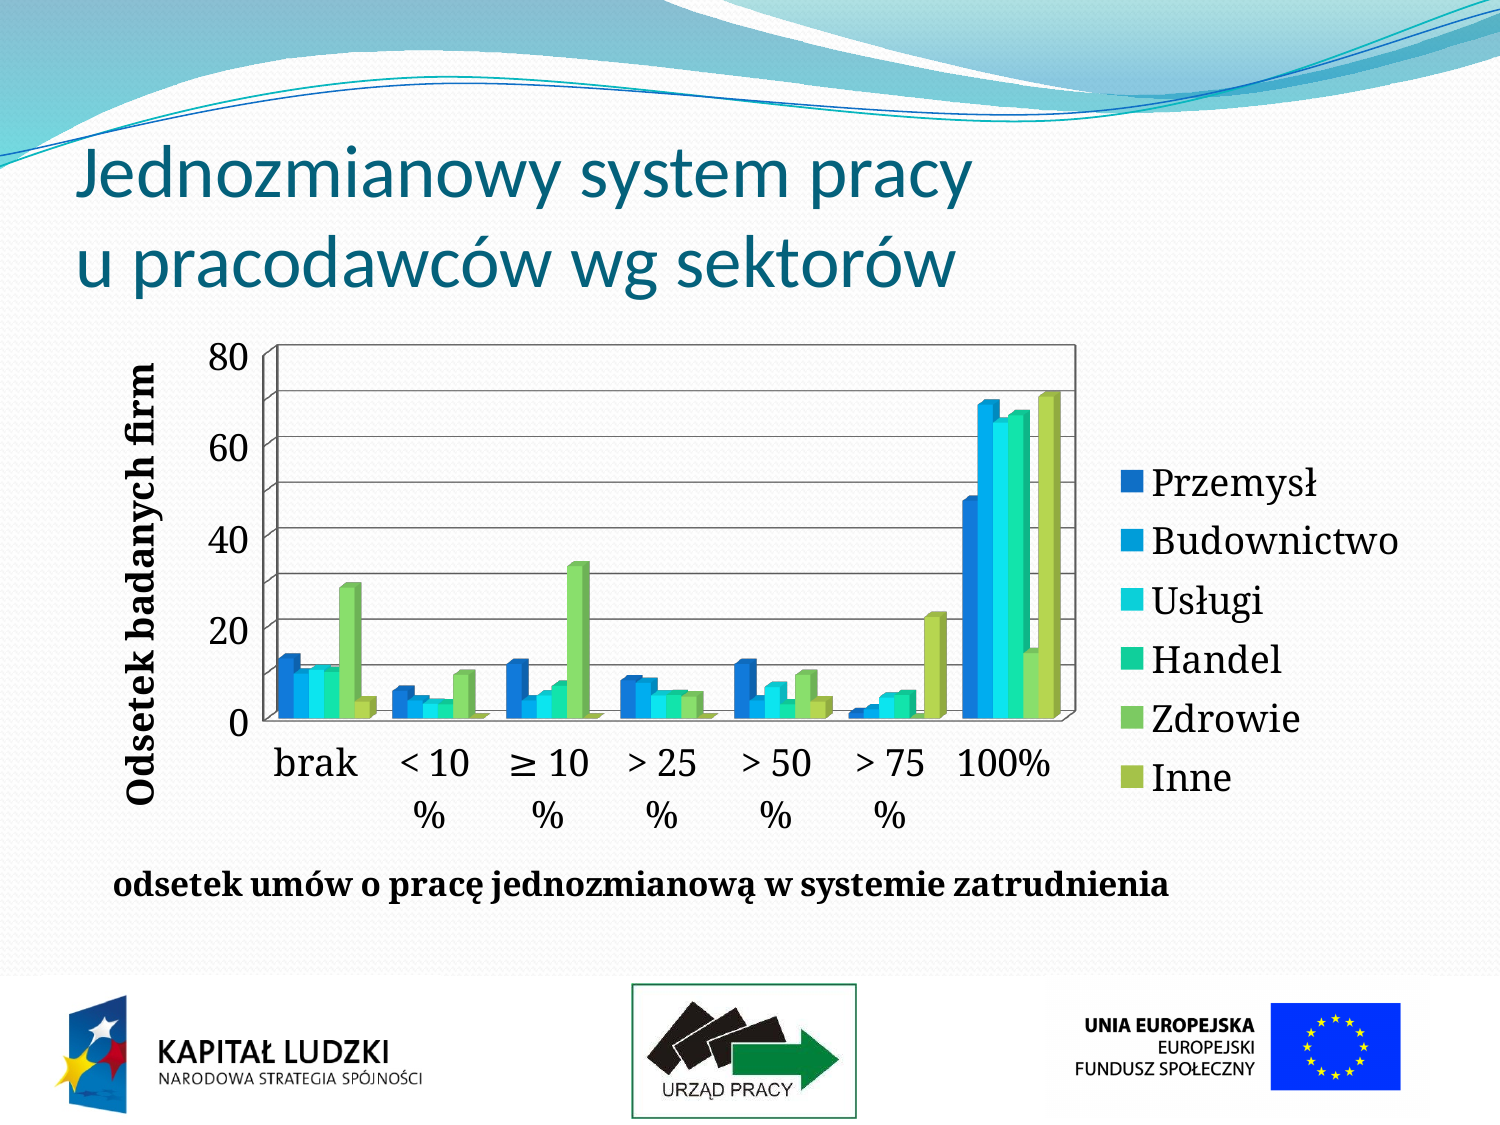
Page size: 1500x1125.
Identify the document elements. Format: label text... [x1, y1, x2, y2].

chart [74, 317, 1426, 941]
picture [1045, 975, 1430, 1118]
title Jednozmianowy system pracy u pracodawców wg sektorów [75, 115, 1425, 303]
picture [631, 983, 857, 1119]
picture [41, 975, 442, 1125]
